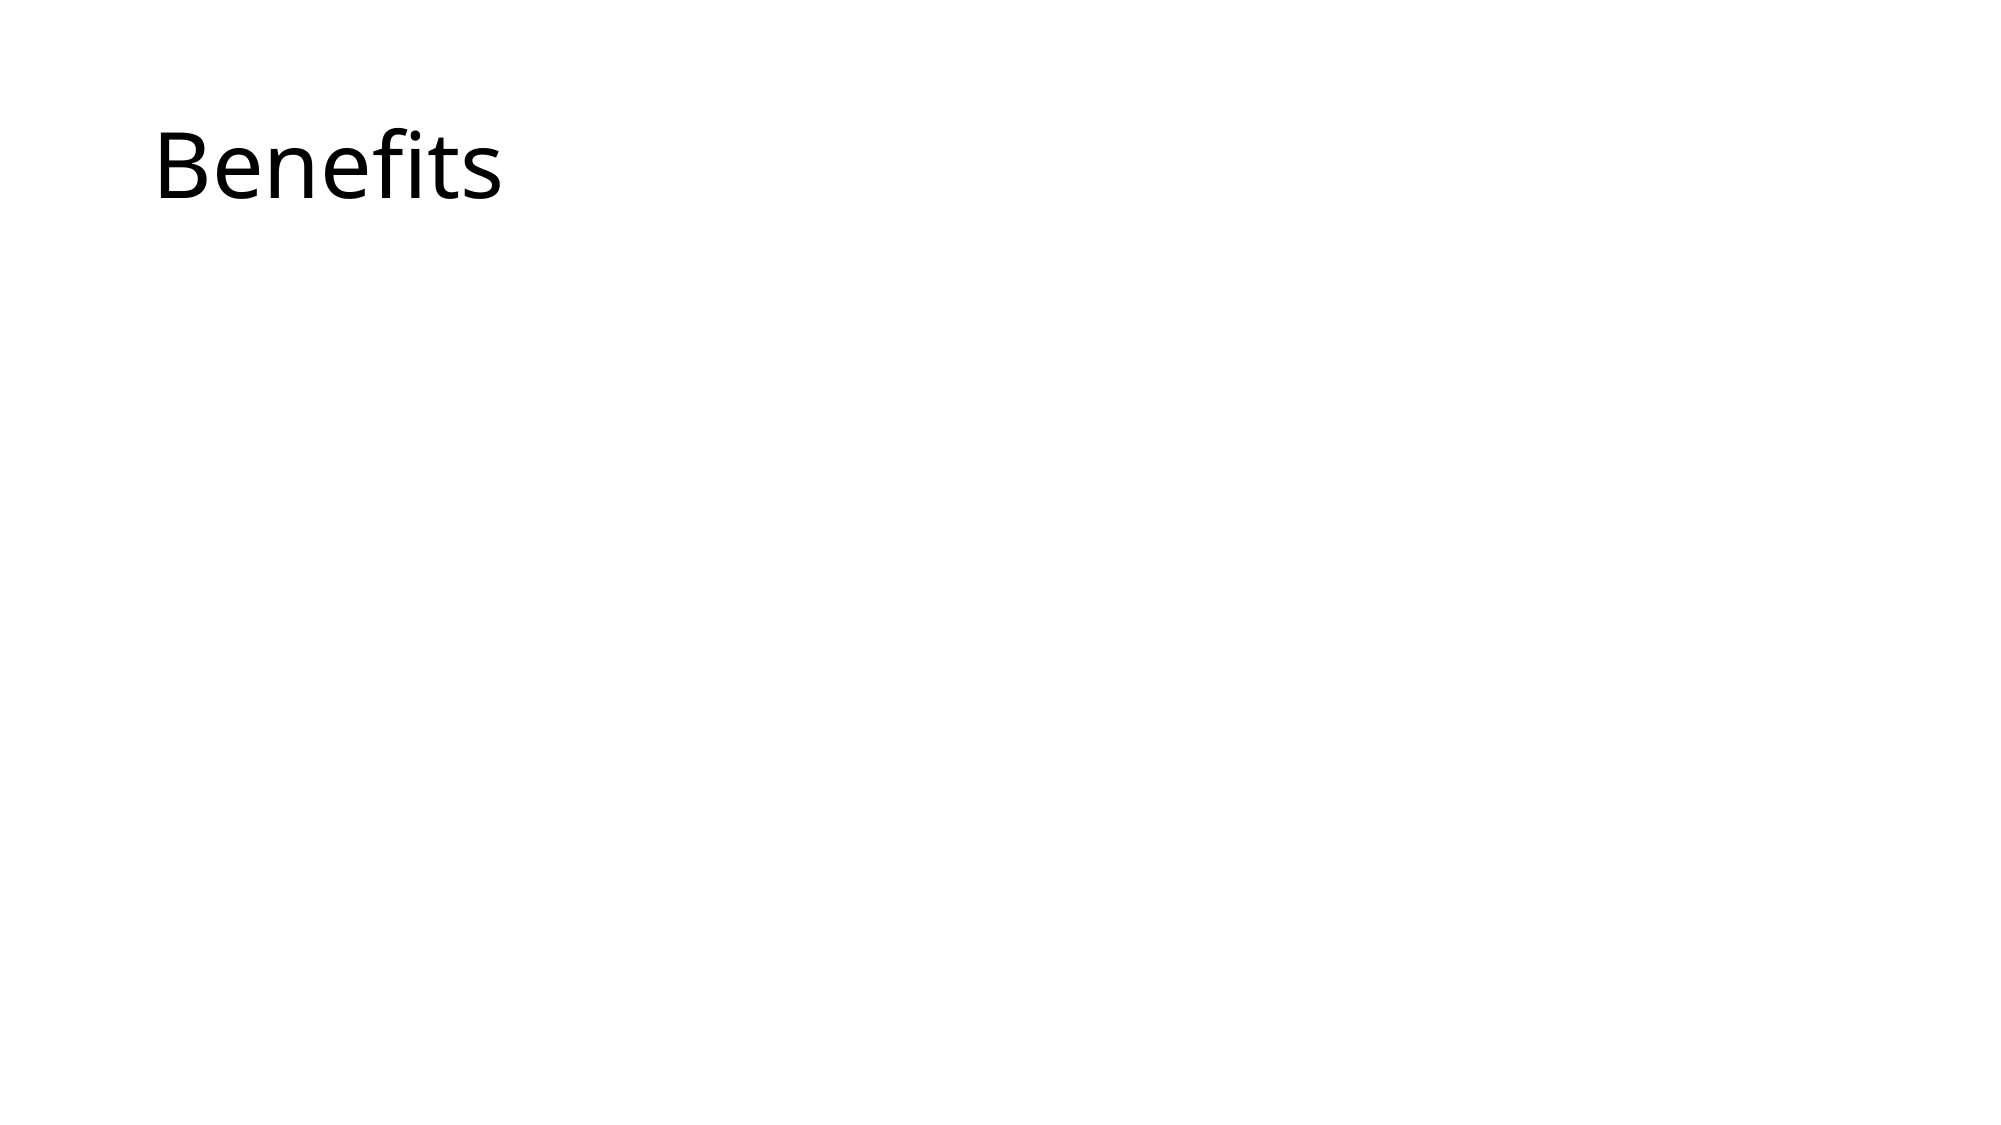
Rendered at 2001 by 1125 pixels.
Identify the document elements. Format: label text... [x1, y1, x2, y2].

title Benefits [137, 59, 1863, 278]
